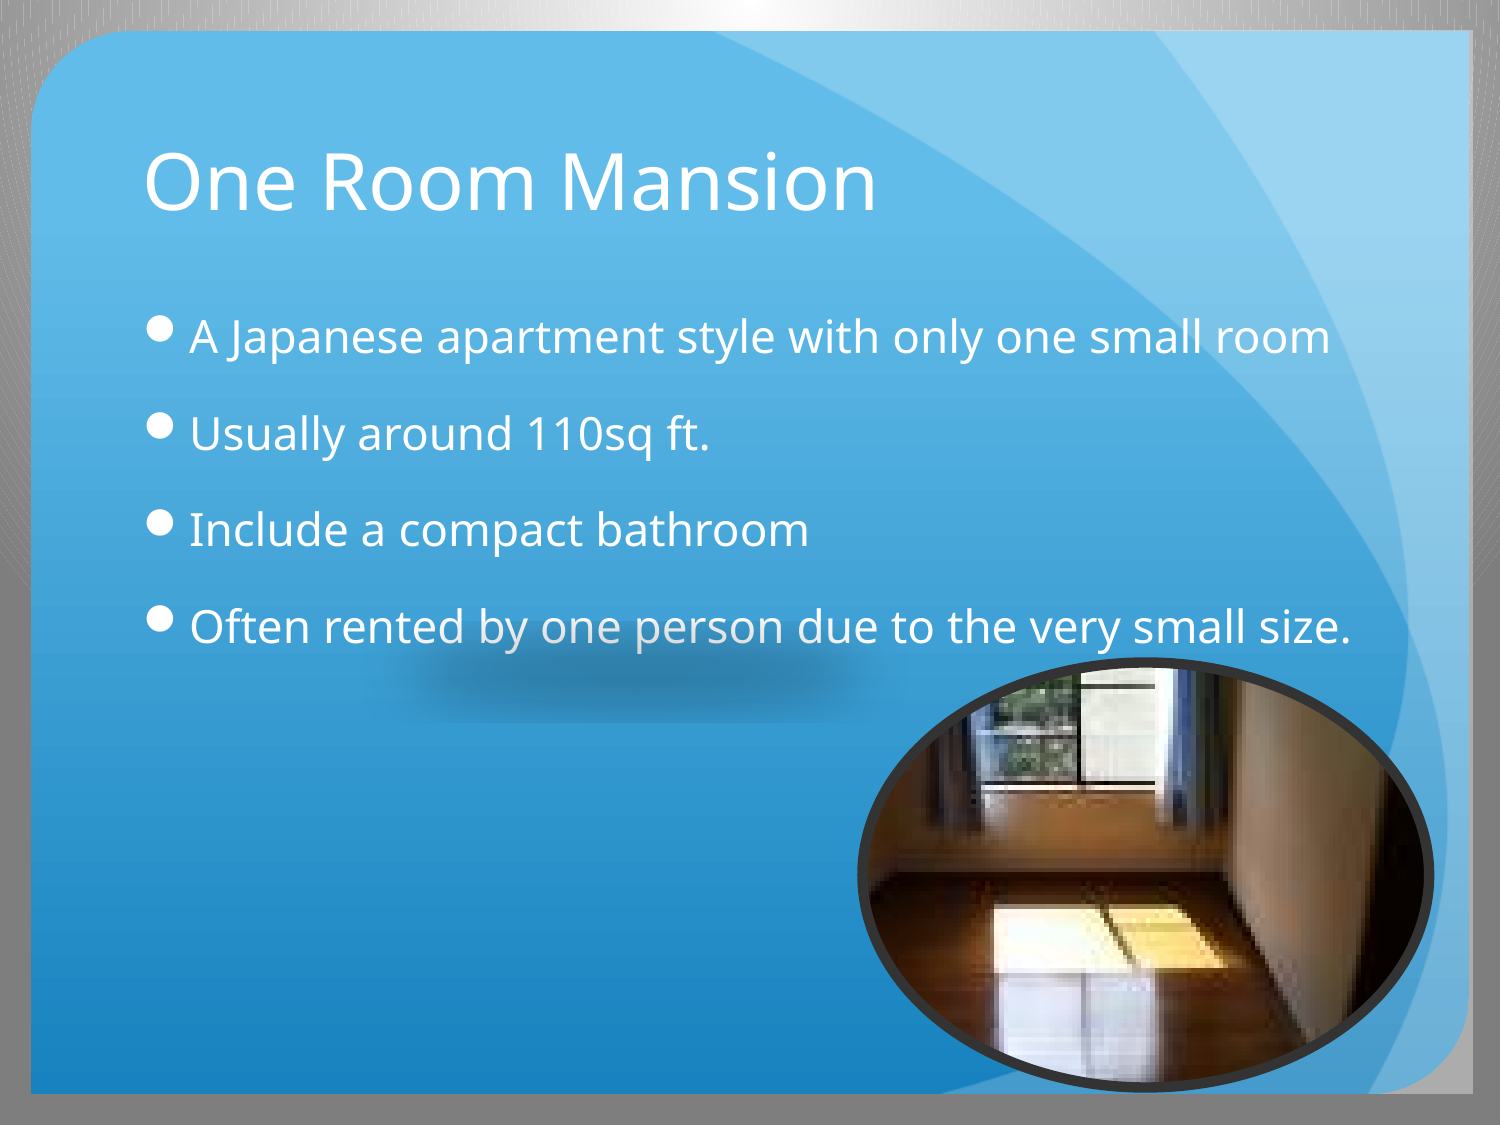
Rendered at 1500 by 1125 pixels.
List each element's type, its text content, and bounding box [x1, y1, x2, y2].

title One Room Mansion [127, 62, 1372, 234]
list A Japanese apartment style with only one small room Usually around 110sq ft. Include a compact bathroom Often rented by one person due to the very small size. [127, 299, 1372, 991]
picture [24, 30, 1473, 1094]
